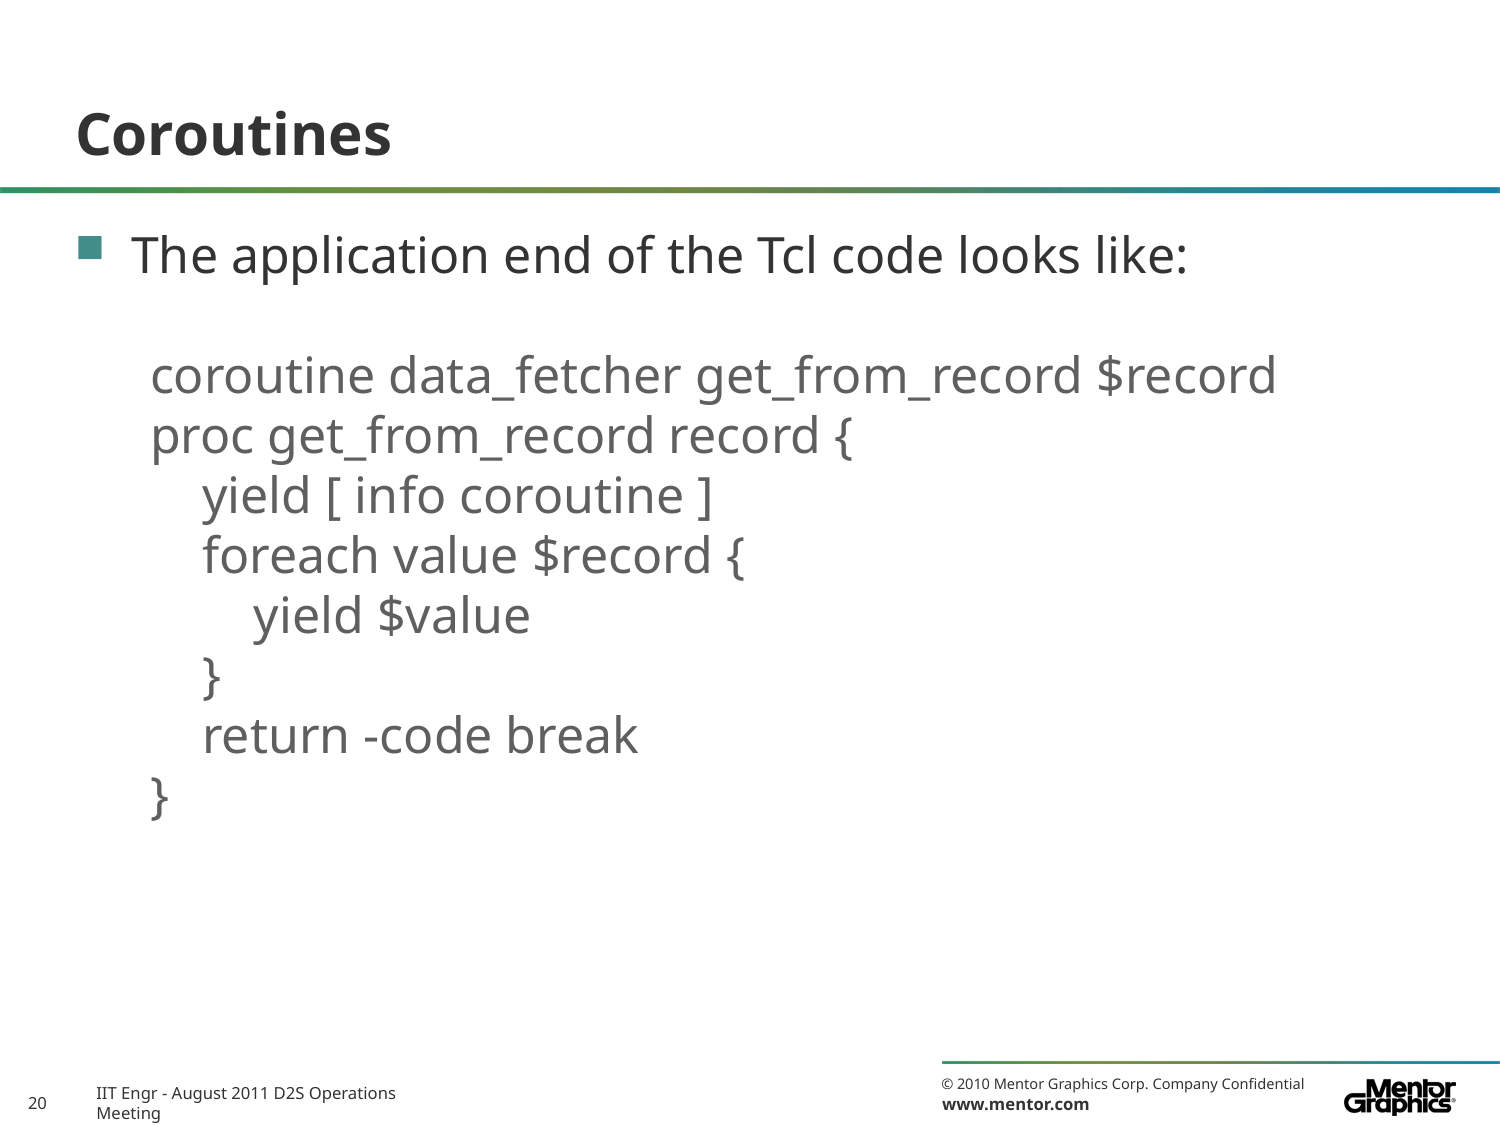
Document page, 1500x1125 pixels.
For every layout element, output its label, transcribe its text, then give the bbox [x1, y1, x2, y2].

list The application end of the Tcl code looks like: coroutine data_fetcher get_from_record $record proc get_from_record record { yield [ info coroutine ] foreach value $record { yield $value } return -code break } [0, 215, 1500, 1048]
title Coroutines [0, 0, 1500, 176]
picture [0, 176, 1500, 215]
footer IIT Engr - August 2011 D2S Operations Meeting [80, 1074, 469, 1111]
picture [0, 1048, 1500, 1125]
